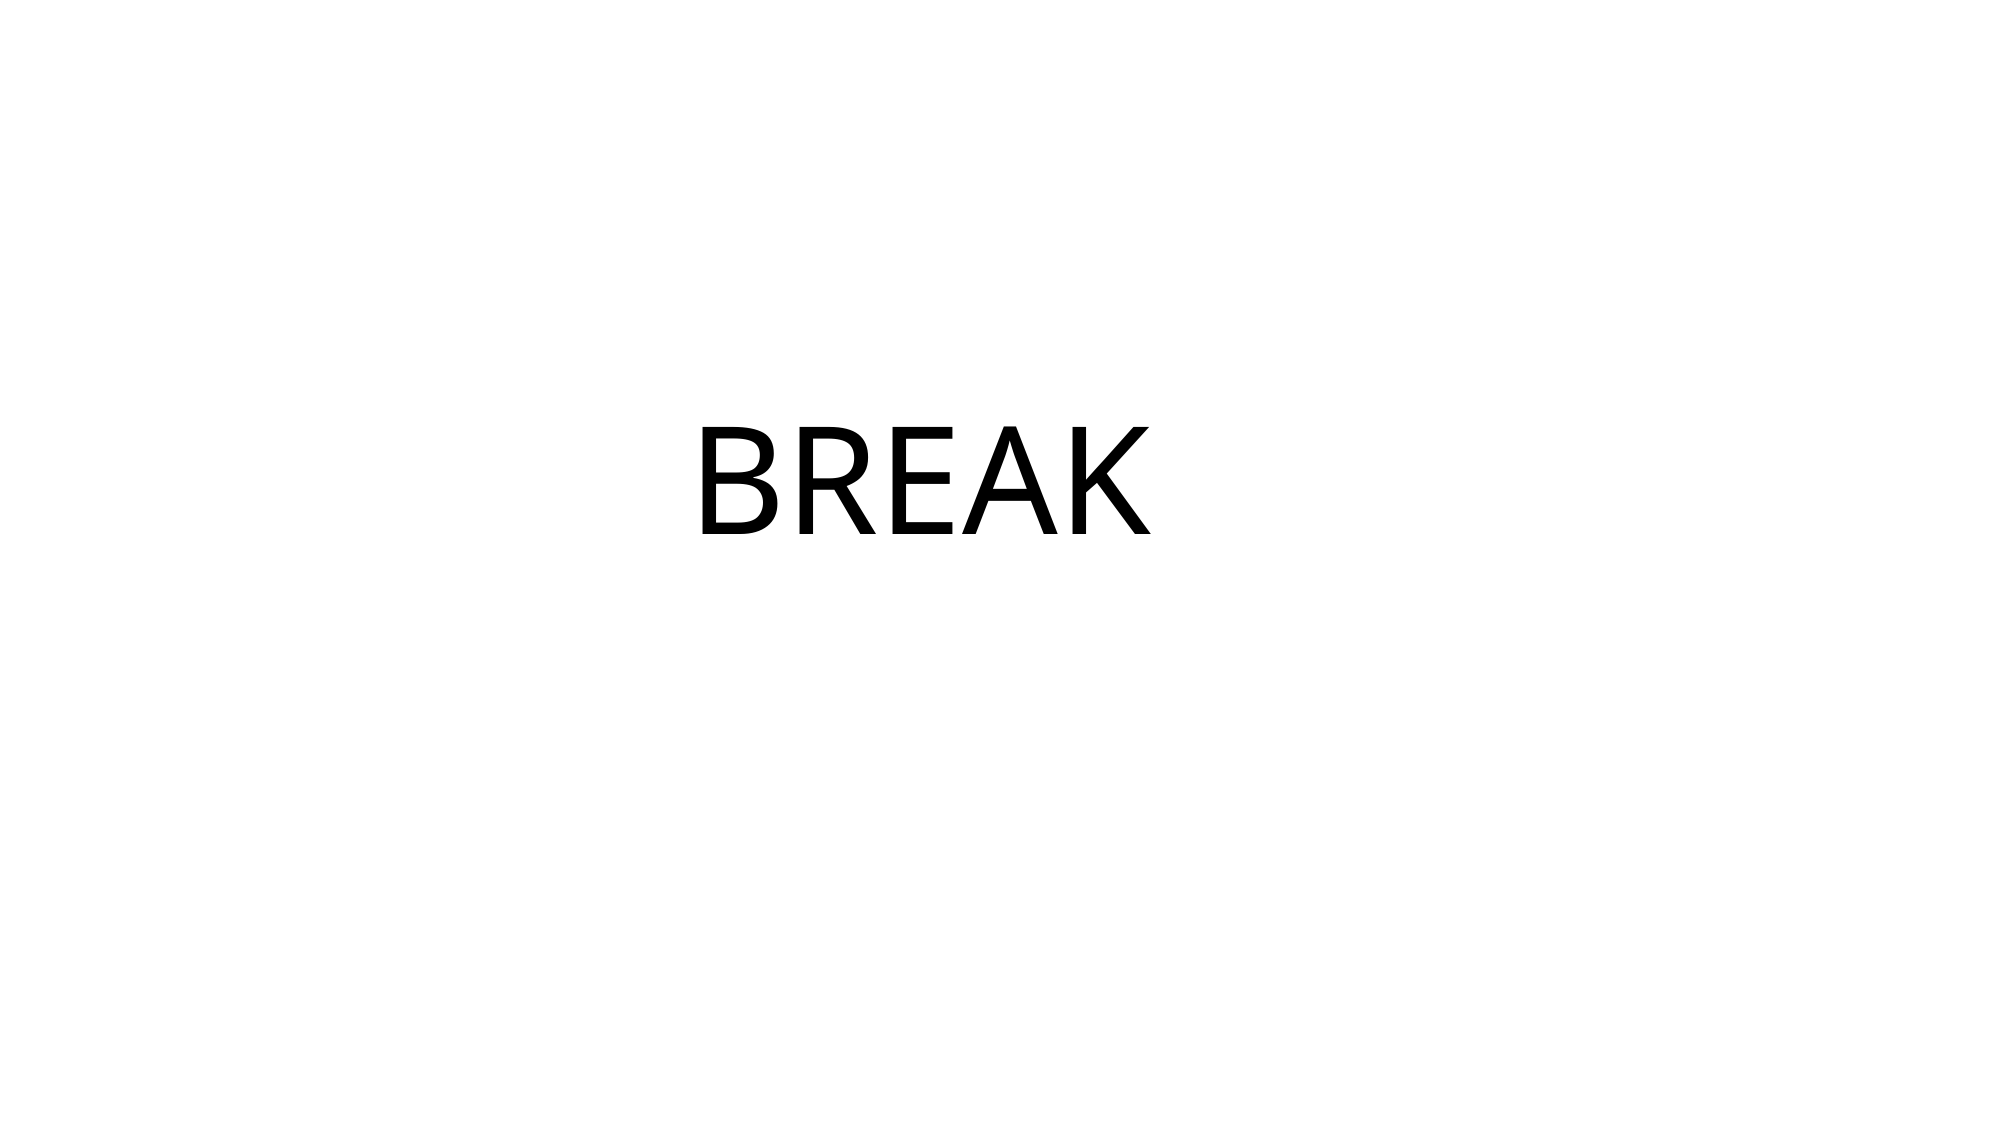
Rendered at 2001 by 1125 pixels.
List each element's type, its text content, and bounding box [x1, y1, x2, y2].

text_box BREAK [673, 376, 1208, 572]
